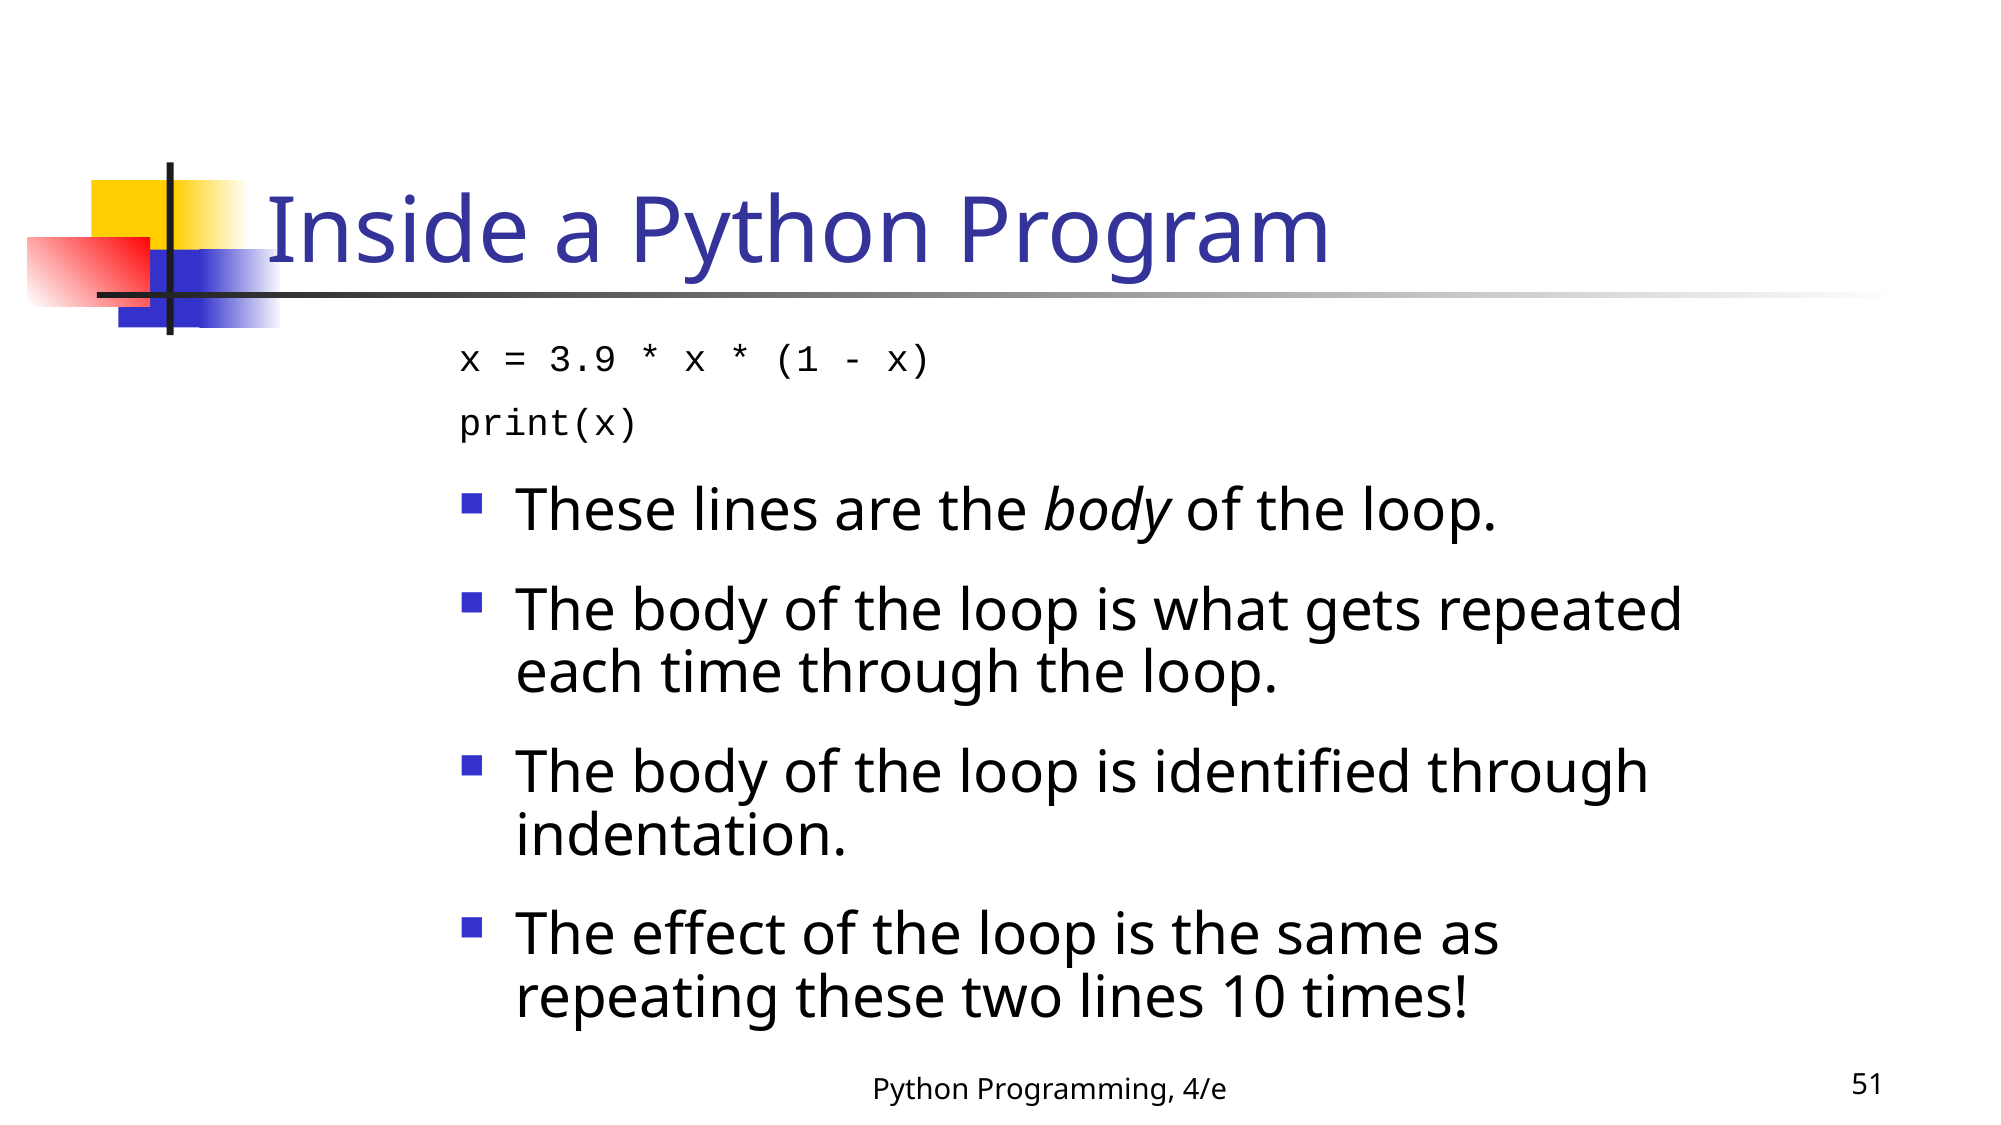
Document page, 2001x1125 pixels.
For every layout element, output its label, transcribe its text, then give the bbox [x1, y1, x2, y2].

title Inside a Python Program [251, 101, 1957, 289]
footer Python Programming, 4/e [733, 1037, 1367, 1113]
list x = 3.9 * x * (1 - x) print(x) These lines are the body of the loop. The body of the loop is what gets repeated each time through the loop. The body of the loop is identified through indentation. The effect of the loop is the same as repeating these two lines 10 times! [444, 331, 1719, 1035]
slide_number 51 [1483, 1037, 1901, 1113]
